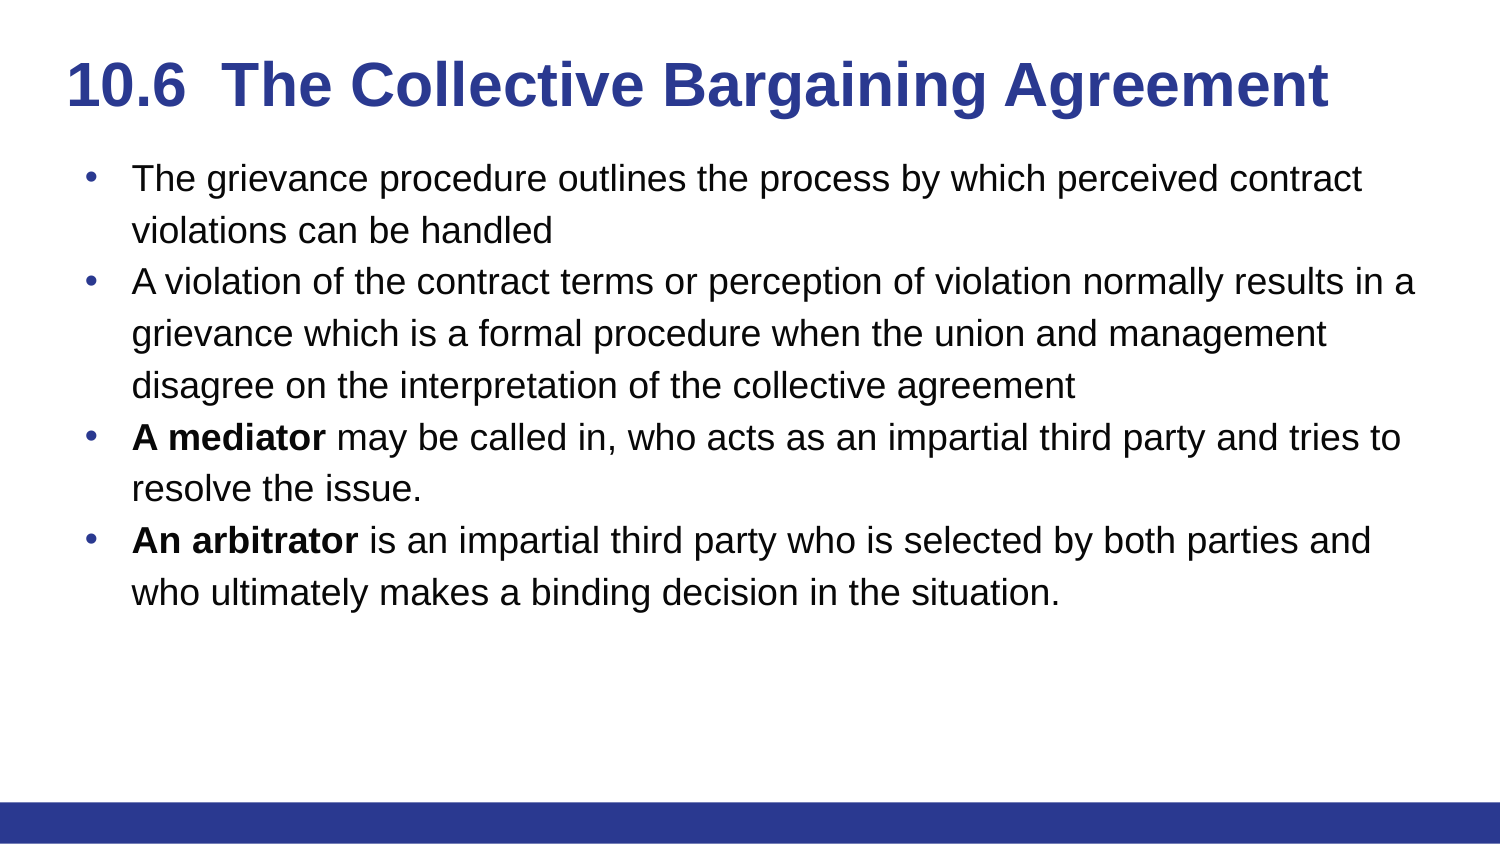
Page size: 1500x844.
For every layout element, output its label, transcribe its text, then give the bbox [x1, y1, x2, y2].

title 10.6 The Collective Bargaining Agreement [51, 28, 1449, 132]
list The grievance procedure outlines the process by which perceived contract violations can be handled A violation of the contract terms or perception of violation normally results in a grievance which is a formal procedure when the union and management disagree on the interpretation of the collective agreement A mediator may be called in, who acts as an impartial third party and tries to resolve the issue. An arbitrator is an impartial third party who is selected by both parties and who ultimately makes a binding decision in the situation. [51, 132, 1449, 796]
